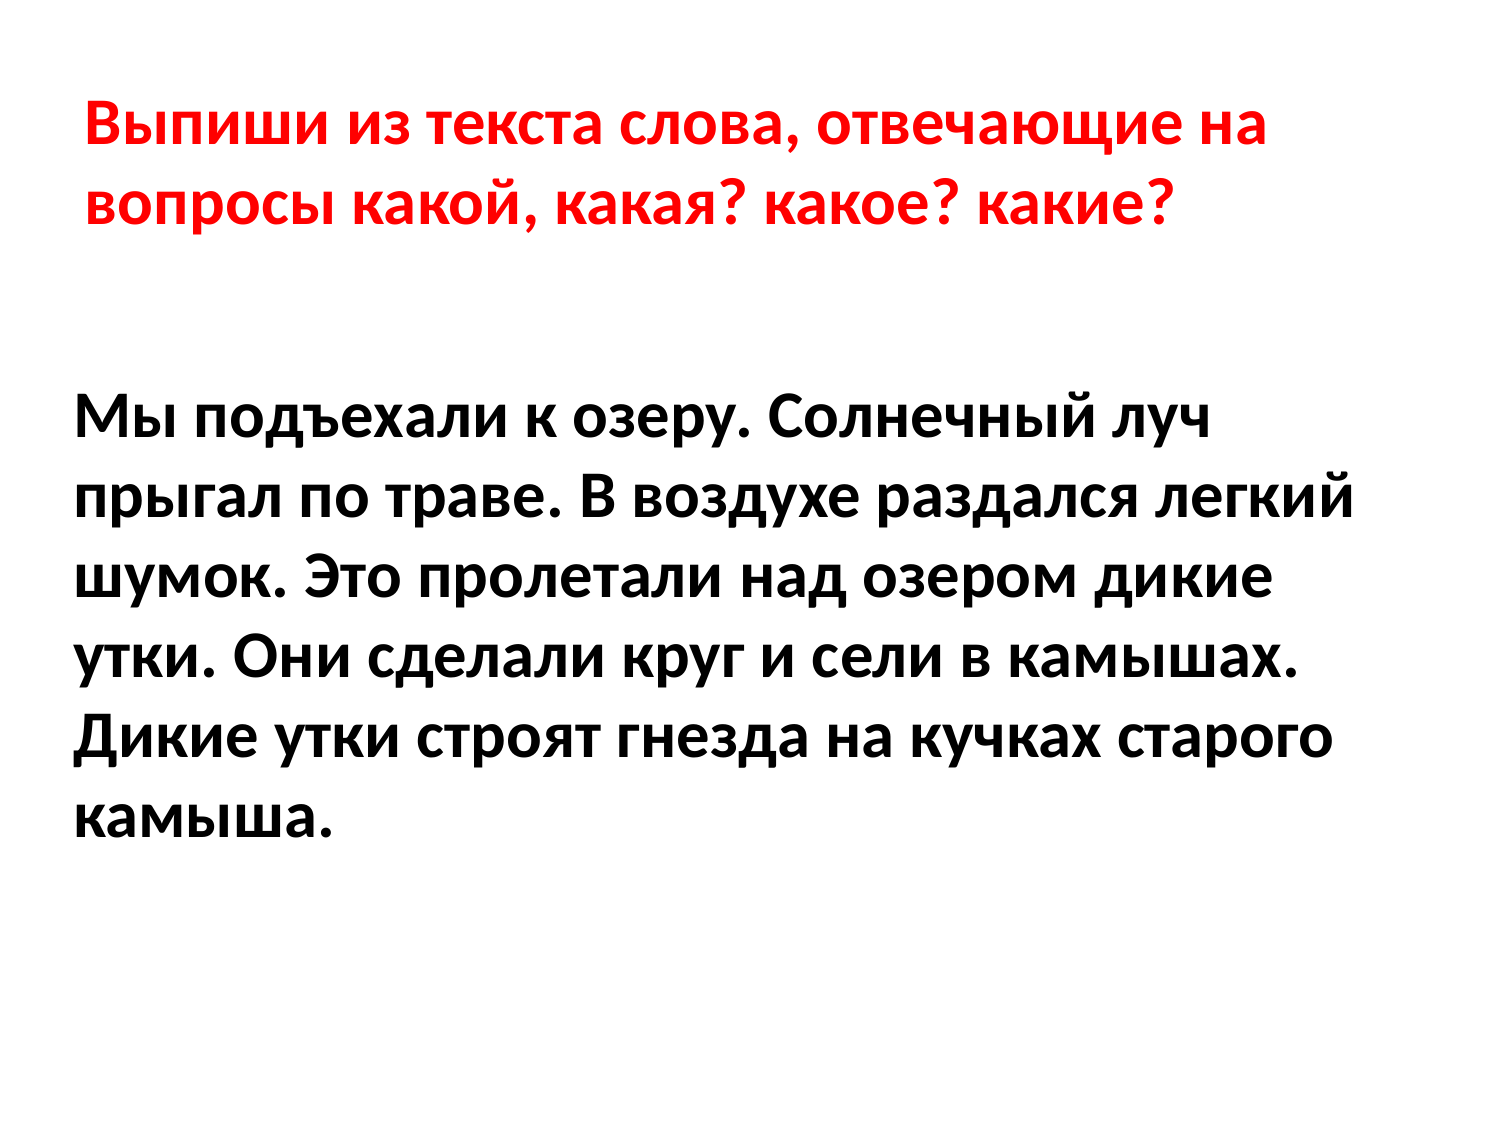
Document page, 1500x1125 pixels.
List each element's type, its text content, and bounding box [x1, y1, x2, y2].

text_box Мы подъехали к озеру. Солнечный луч прыгал по траве. В воздухе раздался легкий шумок. Это пролетали над озером дикие утки. Они сделали круг и сели в камышах. Дикие утки строят гнезда на кучках старого камыша. [58, 363, 1430, 858]
text_box Выпиши из текста слова, отвечающие на вопросы какой, какая? какое? какие? [70, 70, 1360, 245]
